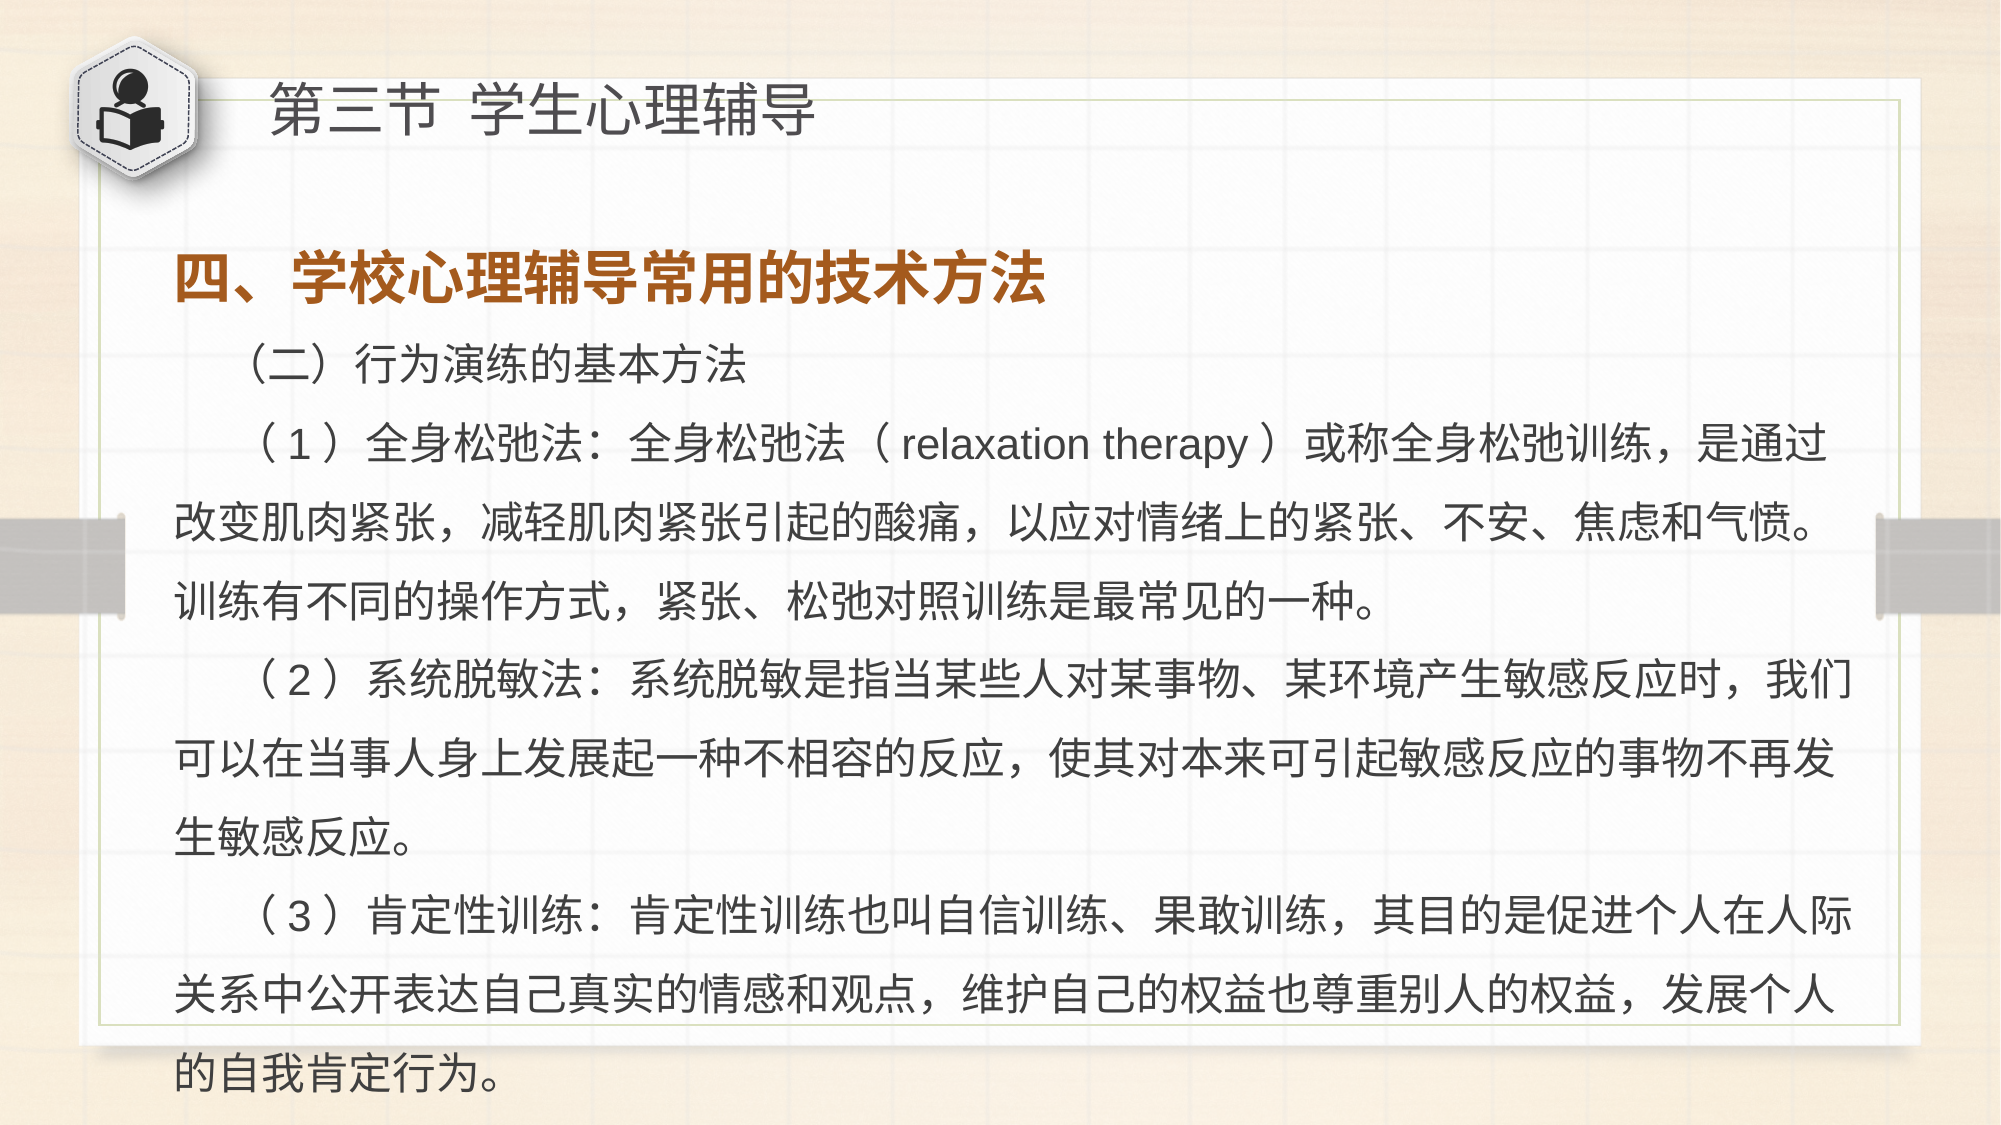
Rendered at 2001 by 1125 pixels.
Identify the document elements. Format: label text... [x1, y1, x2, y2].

text_box 四、学校心理辅导常用的技术方法 （二）行为演练的基本方法 （1）全身松弛法：全身松弛法（relaxation therapy）或称全身松弛训练，是通过改变肌肉紧张，减轻肌肉紧张引起的酸痛，以应对情绪上的紧张、不安、焦虑和气愤。 训练有不同的操作方式，紧张、松弛对照训练是最常见的一种。 （2）系统脱敏法：系统脱敏是指当某些人对某事物、某环境产生敏感反应时，我们可以在当事人身上发展起一种不相容的反应，使其对本来可引起敏感反应的事物不再发生敏感反应。 （3）肯定性训练：肯定性训练也叫自信训练、果敢训练，其目的是促进个人在人际关系中公开表达自己真实的情感和观点，维护自己的权益也尊重别人的权益，发展个人的自我肯定行为。 [159, 198, 1879, 1106]
text_box 第三节 学生心理辅导 [253, 65, 1660, 150]
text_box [61, 43, 206, 173]
picture [0, 0, 2001, 1125]
